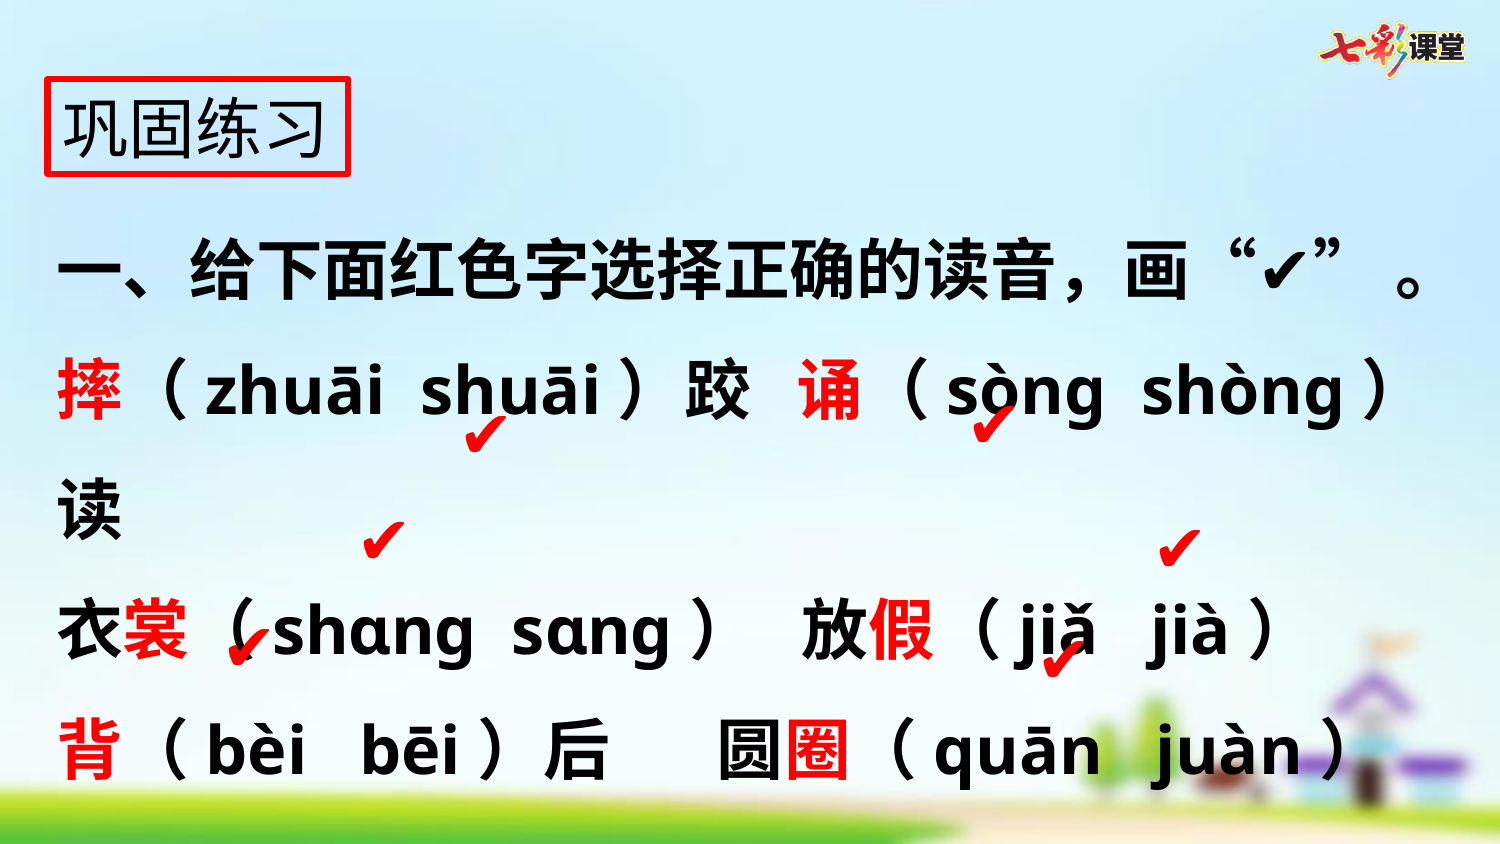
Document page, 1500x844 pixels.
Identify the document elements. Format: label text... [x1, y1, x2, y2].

text_box ✔ [342, 490, 403, 586]
text_box 巩固练习 [47, 79, 349, 174]
text_box ✔ [1022, 609, 1087, 705]
text_box ✔ [951, 374, 1016, 470]
text_box 一、给下面红色字选择正确的读音，画“✔” 。 摔（zhuāi shuāi）跤 诵（sòng shòng）读 衣裳（shɑng sɑng） 放假（jiǎ jià） 背（bèi bēi）后 圆圈（quān juàn） [41, 180, 1484, 795]
text_box ✔ [1138, 498, 1199, 593]
text_box ✔ [206, 597, 271, 693]
picture [0, 0, 1500, 844]
text_box ✔ [443, 384, 504, 480]
